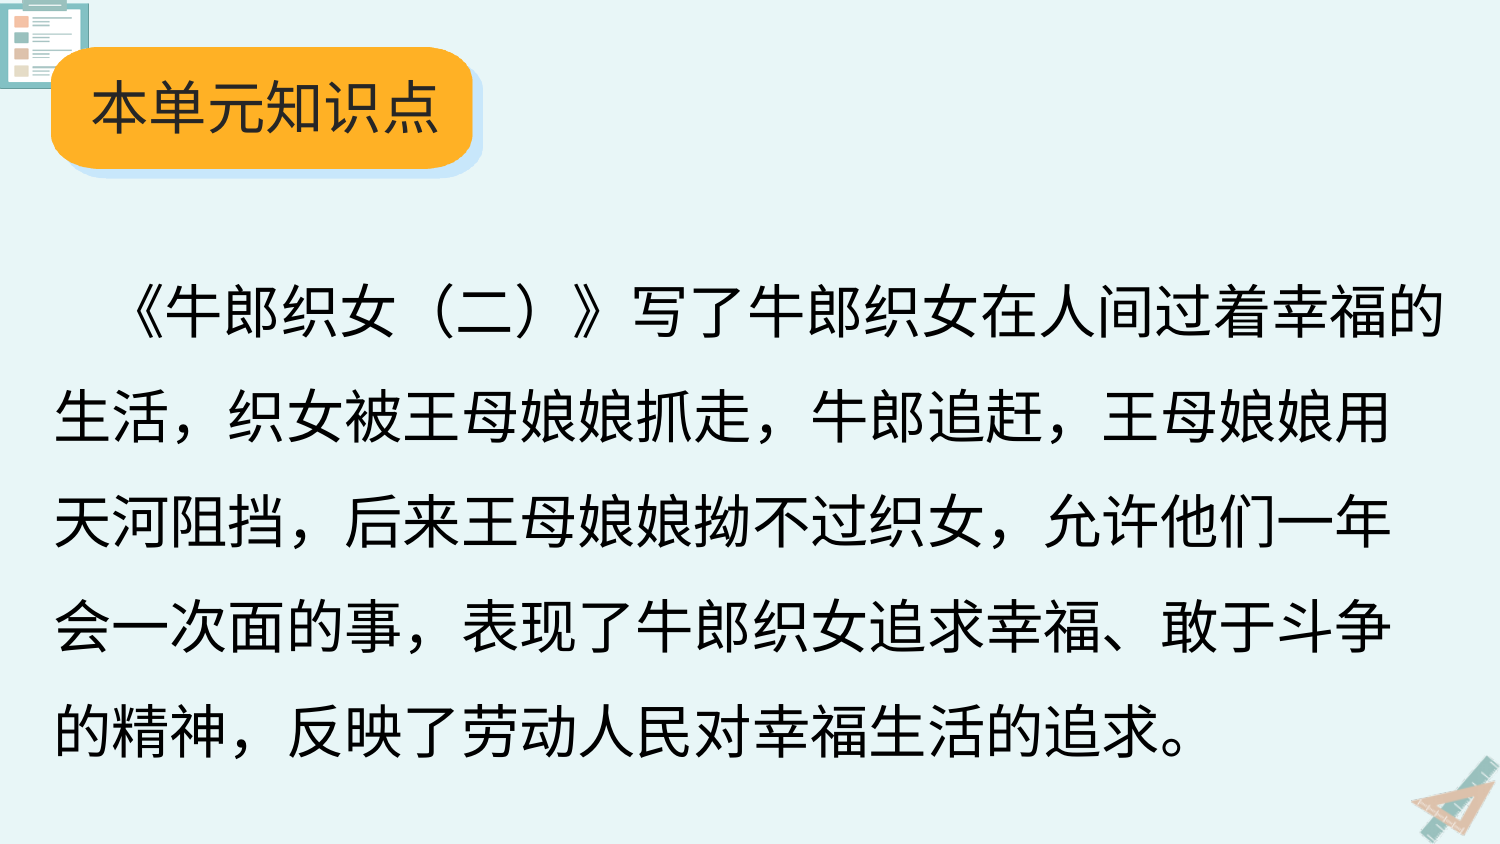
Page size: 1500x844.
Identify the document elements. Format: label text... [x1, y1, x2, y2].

text_box 《牛郎织女（二）》写了牛郎织女在人间过着幸福的生活，织女被王母娘娘抓走，牛郎追赶，王母娘娘用天河阻挡，后来王母娘娘拗不过织女，允许他们一年会一次面的事，表现了牛郎织女追求幸福、敢于斗争的精神，反映了劳动人民对幸福生活的追求。 [42, 234, 1458, 771]
picture [1411, 755, 1500, 844]
picture [0, 0, 483, 179]
